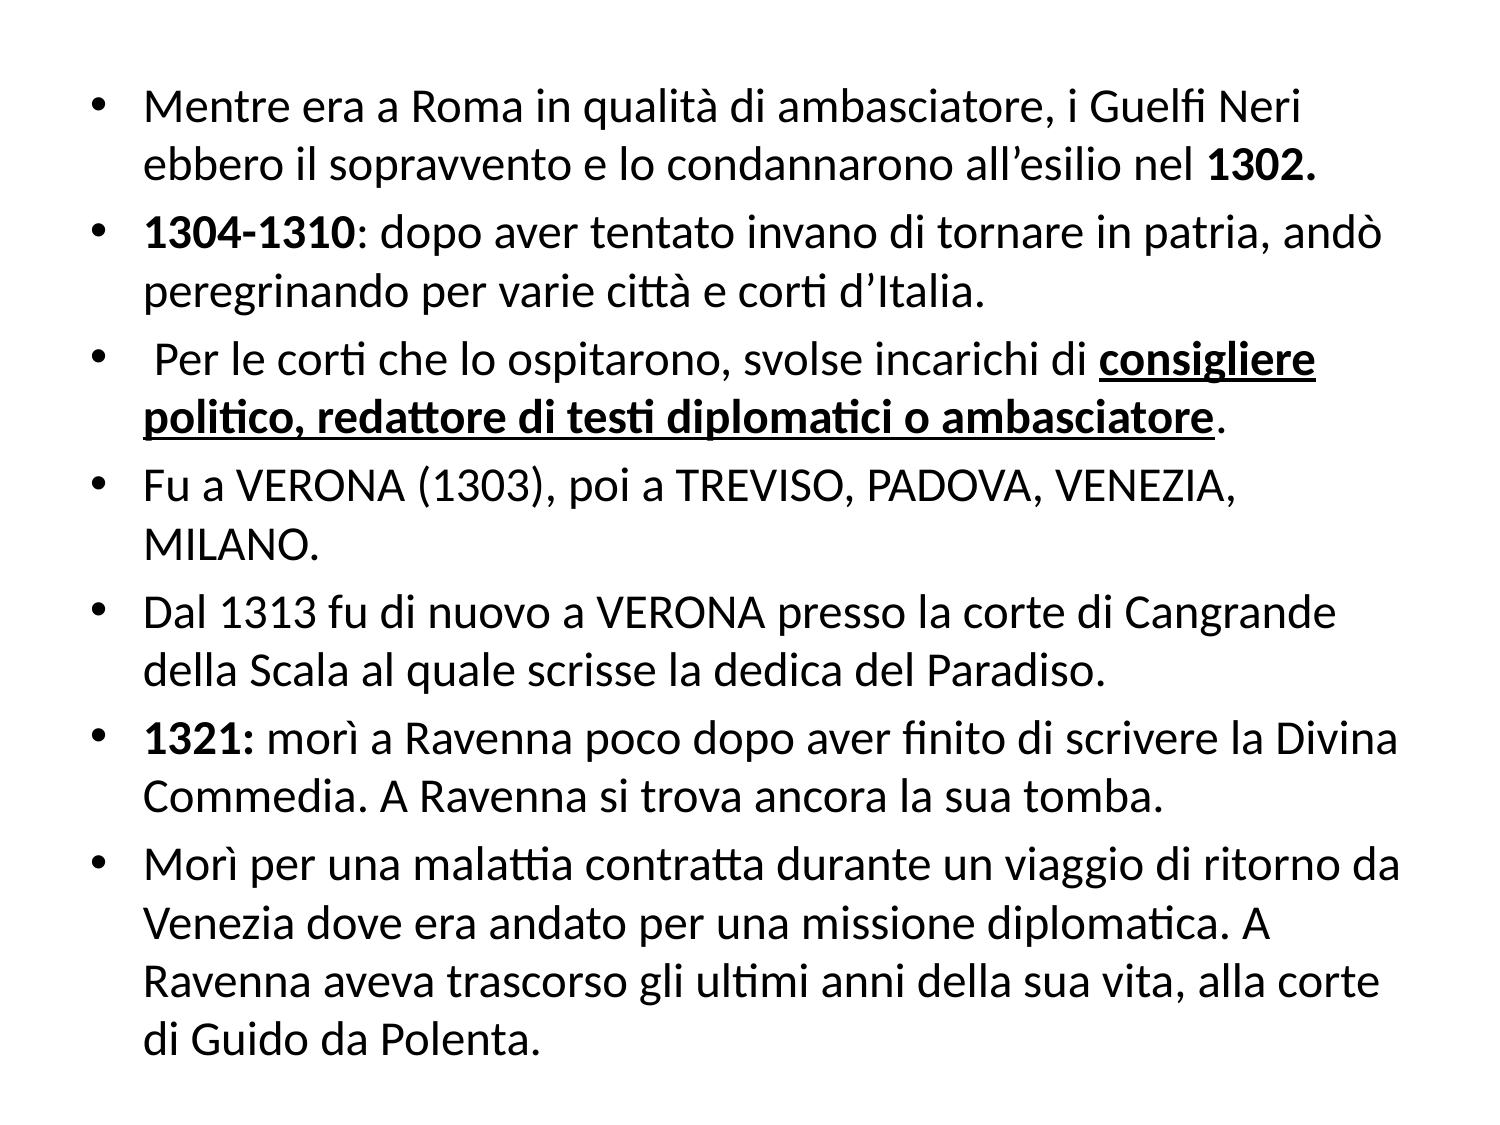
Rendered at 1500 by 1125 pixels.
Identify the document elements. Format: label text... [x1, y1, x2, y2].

list Mentre era a Roma in qualità di ambasciatore, i Guelfi Neri ebbero il sopravvento e lo condannarono all’esilio nel 1302. 1304-1310: dopo aver tentato invano di tornare in patria, andò peregrinando per varie città e corti d’Italia. Per le corti che lo ospitarono, svolse incarichi di consigliere politico, redattore di testi diplomatici o ambasciatore. Fu a VERONA (1303), poi a TREVISO, PADOVA, VENEZIA, MILANO. Dal 1313 fu di nuovo a VERONA presso la corte di Cangrande della Scala al quale scrisse la dedica del Paradiso. 1321: morì a Ravenna poco dopo aver finito di scrivere la Divina Commedia. A Ravenna si trova ancora la sua tomba. Morì per una malattia contratta durante un viaggio di ritorno da Venezia dove era andato per una missione diplomatica. A Ravenna aveva trascorso gli ultimi anni della sua vita, alla corte di Guido da Polenta. [75, 66, 1425, 1083]
